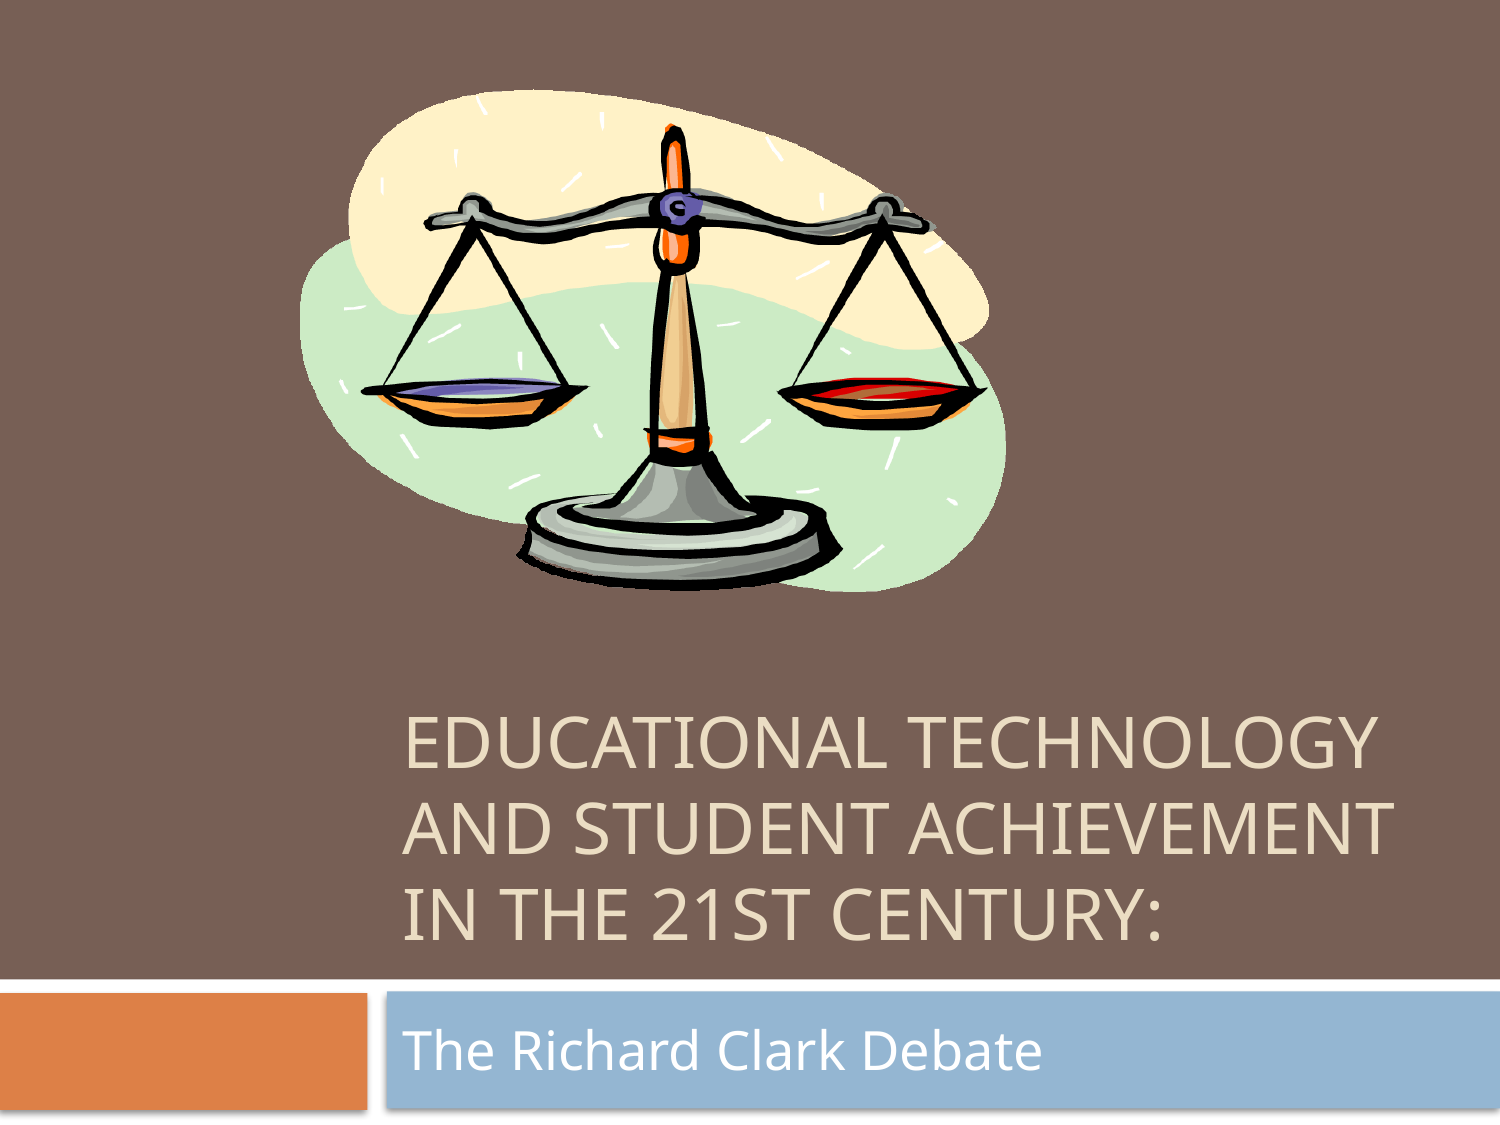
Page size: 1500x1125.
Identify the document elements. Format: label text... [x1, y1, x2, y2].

picture [299, 87, 1006, 592]
title Educational Technology and Student Achievement in the 21st Century: [387, 662, 1450, 963]
subtitle The Richard Clark Debate [387, 992, 1488, 1105]
